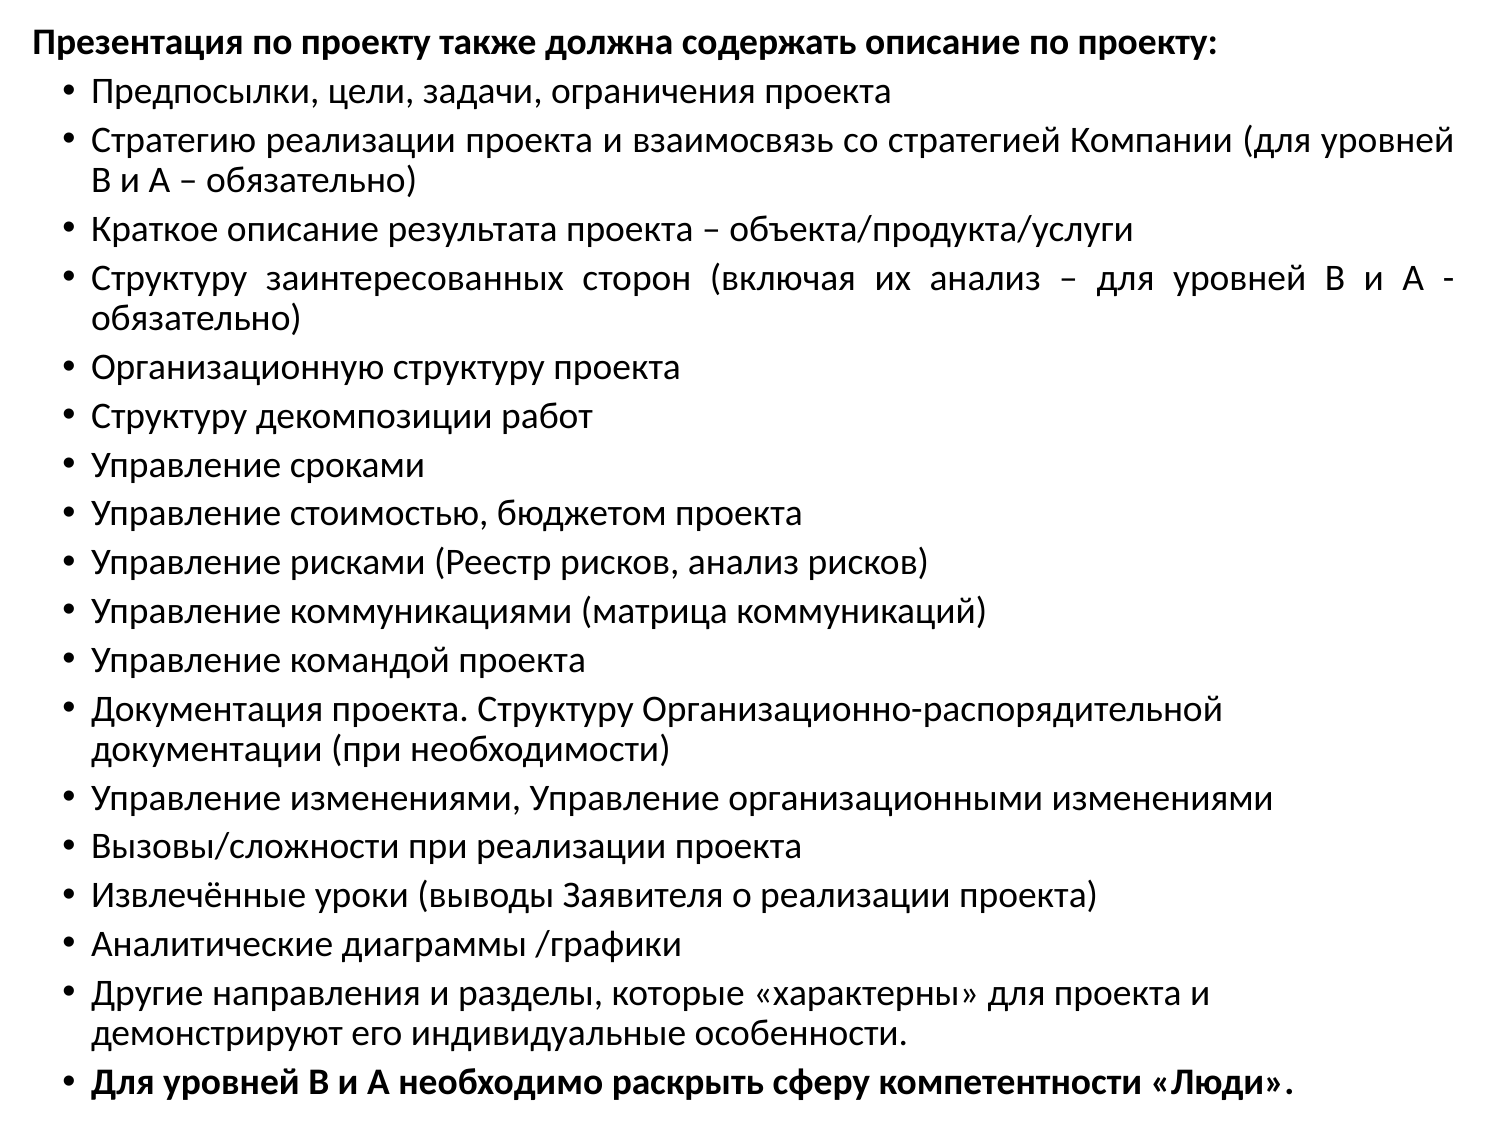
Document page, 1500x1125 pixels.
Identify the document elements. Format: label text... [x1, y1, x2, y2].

text_box Презентация по проекту также должна содержать описание по проекту: Предпосылки, цели, задачи, ограничения проекта Стратегию реализации проекта и взаимосвязь со стратегией Компании (для уровней В и А – обязательно) Краткое описание результата проекта – объекта/продукта/услуги Структуру заинтересованных сторон (включая их анализ – для уровней В и А - обязательно) Организационную структуру проекта Структуру декомпозиции работ Управление сроками Управление стоимостью, бюджетом проекта Управление рисками (Реестр рисков, анализ рисков) Управление коммуникациями (матрица коммуникаций) Управление командой проекта Документация проекта. Структуру Организационно-распорядительной документации (при необходимости) Управление изменениями, Управление организационными изменениями Вызовы/сложности при реализации проекта Извлечённые уроки (выводы Заявителя о реализации проекта) Аналитические диаграммы /графики Другие направления и разделы, которые «характерны» для проекта и демонстрируют его индивидуальные особенности. Для уровней В и А необходимо раскрыть сферу компетентности «Люди». [16, 106, 1473, 1019]
